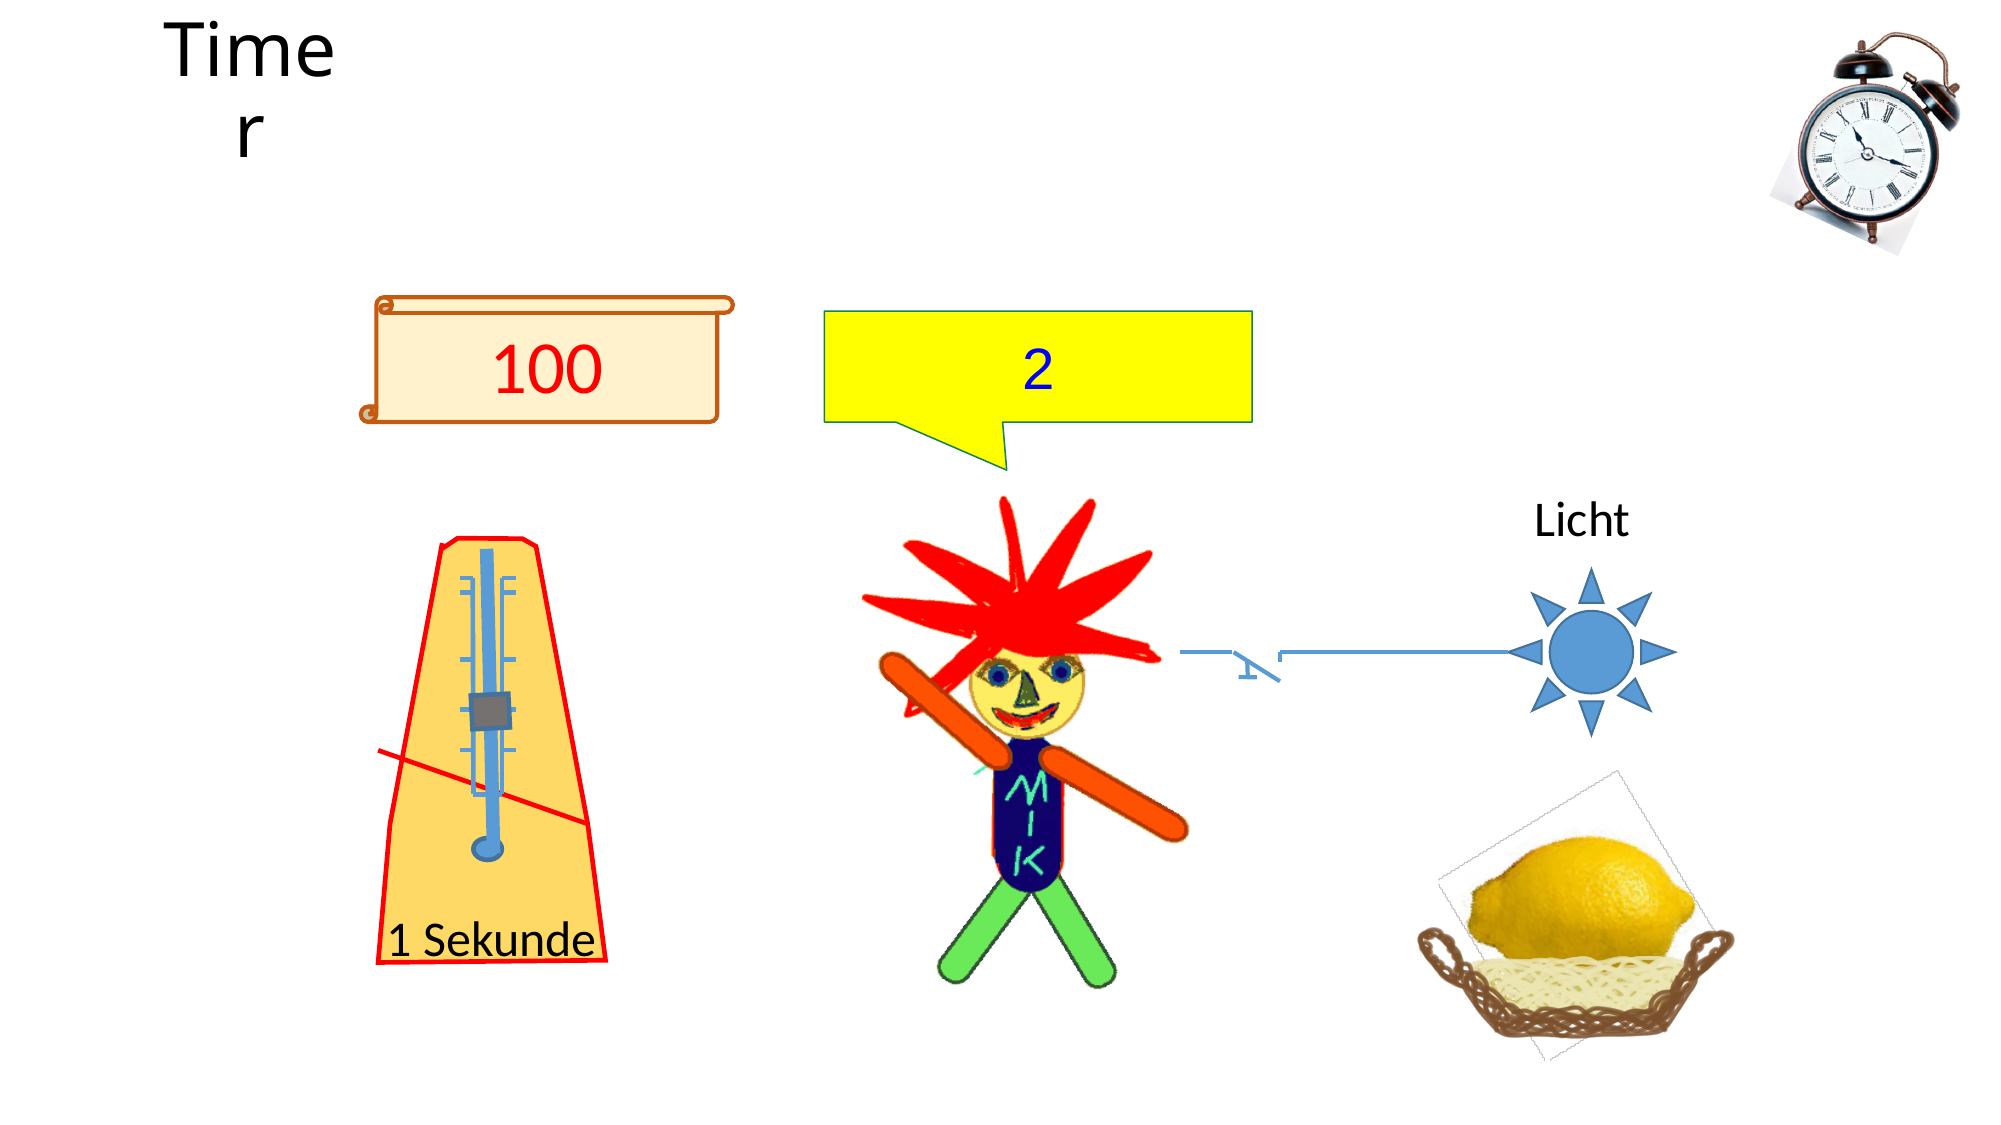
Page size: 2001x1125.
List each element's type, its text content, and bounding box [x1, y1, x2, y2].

text_box [382, 306, 390, 311]
text_box 100 [359, 296, 734, 424]
text_box Licht [1519, 478, 1646, 554]
picture [1769, 0, 1990, 257]
text_box [409, 537, 569, 714]
picture [840, 478, 1206, 1004]
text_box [226, 714, 761, 980]
title Timer [139, 108, 361, 182]
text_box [1206, 569, 1675, 735]
text_box 2 [824, 311, 1253, 471]
picture [1382, 772, 1770, 1107]
text_box [363, 408, 374, 420]
